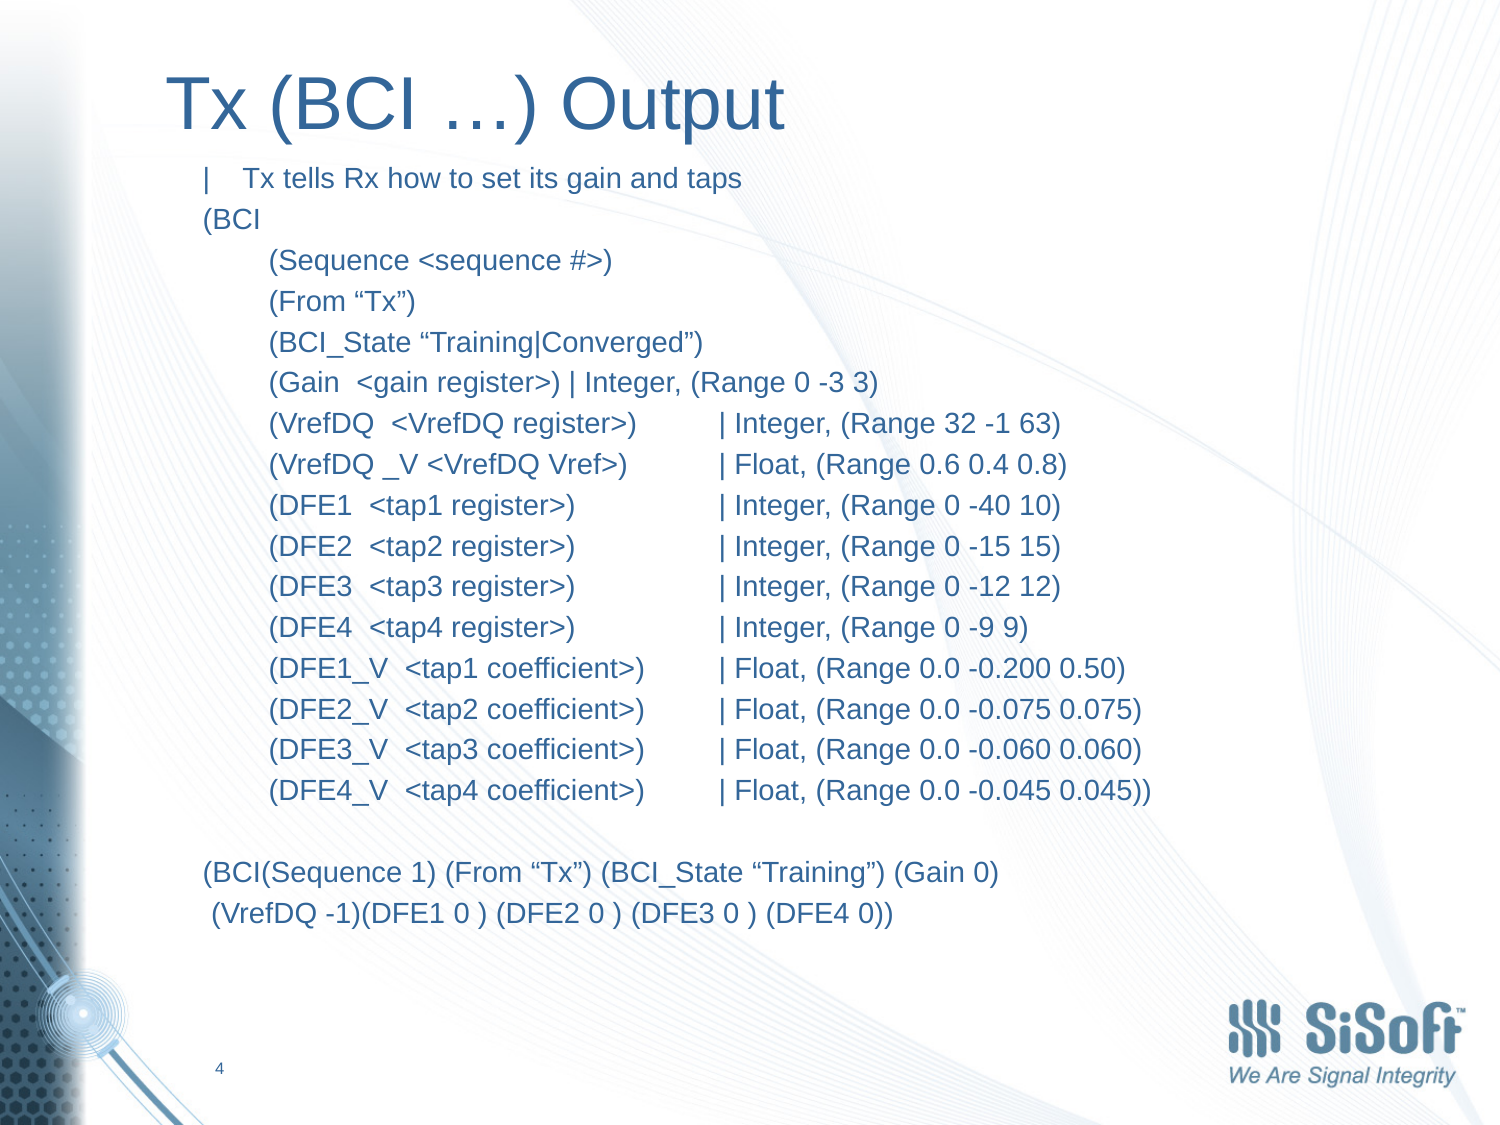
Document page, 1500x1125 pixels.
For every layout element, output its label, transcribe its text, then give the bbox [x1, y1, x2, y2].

picture [0, 0, 1500, 1125]
list | Tx tells Rx how to set its gain and taps (BCI (Sequence <sequence #>) (From “Tx”) (BCI_State “Training|Converged”) (Gain <gain register>) | Integer, (Range 0 -3 3) (VrefDQ <VrefDQ register>) | Integer, (Range 32 -1 63) (VrefDQ _V <VrefDQ Vref>) | Float, (Range 0.6 0.4 0.8) (DFE1 <tap1 register>) | Integer, (Range 0 -40 10) (DFE2 <tap2 register>) | Integer, (Range 0 -15 15) (DFE3 <tap3 register>) | Integer, (Range 0 -12 12) (DFE4 <tap4 register>) | Integer, (Range 0 -9 9) (DFE1_V <tap1 coefficient>) | Float, (Range 0.0 -0.200 0.50) (DFE2_V <tap2 coefficient>) | Float, (Range 0.0 -0.075 0.075) (DFE3_V <tap3 coefficient>) | Float, (Range 0.0 -0.060 0.060) (DFE4_V <tap4 coefficient>) | Float, (Range 0.0 -0.045 0.045)) (BCI(Sequence 1) (From “Tx”) (BCI_State “Training”) (Gain 0) (VrefDQ -1)(DFE1 0 ) (DFE2 0 ) (DFE3 0 ) (DFE4 0)) [187, 152, 1363, 973]
title Tx (BCI …) Output [150, 24, 1363, 175]
footer 4 [200, 1050, 975, 1104]
